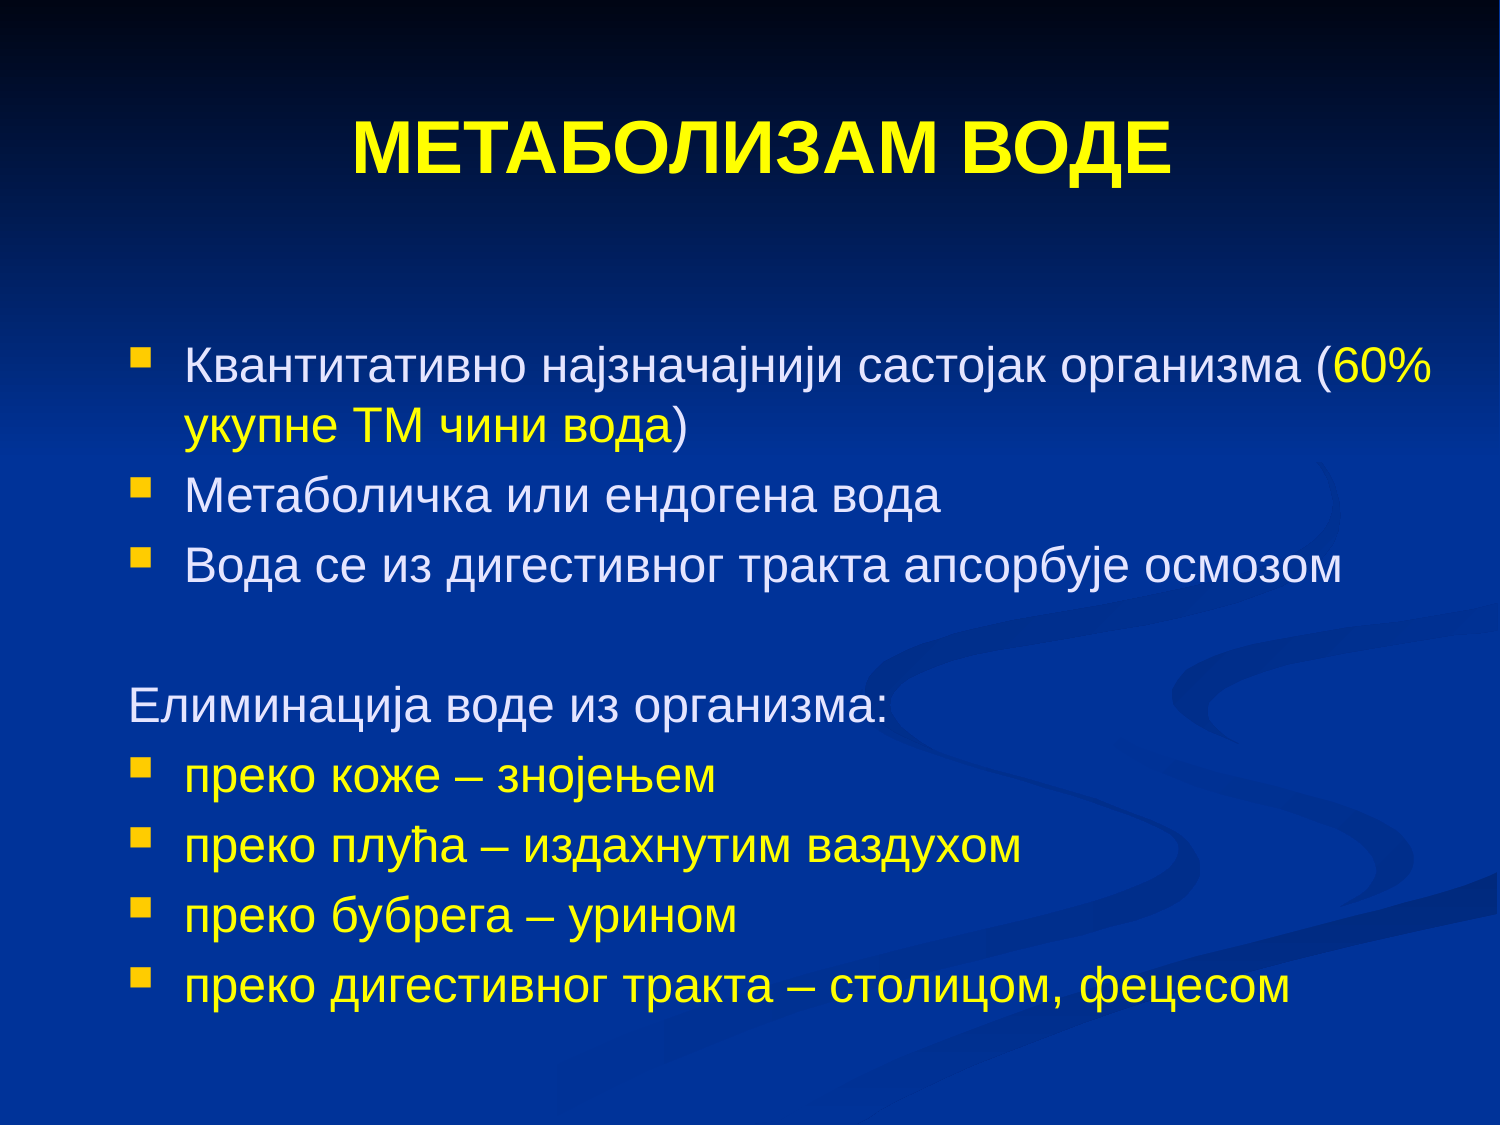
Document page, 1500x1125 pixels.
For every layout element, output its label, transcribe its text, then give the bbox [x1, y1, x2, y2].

title МЕТАБОЛИЗАМ ВОДЕ [124, 49, 1401, 238]
list Квантитативно најзначајнији састојак организма (60% укупне ТМ чини вода) Метаболичка или ендогена вода Вода се из дигестивног тракта апсорбује осмозом Елиминација воде из организма: преко коже – знојењем преко плућа – издахнутим ваздухом преко бубрега – урином преко дигестивног тракта – столицом, фецесом [112, 324, 1500, 1125]
